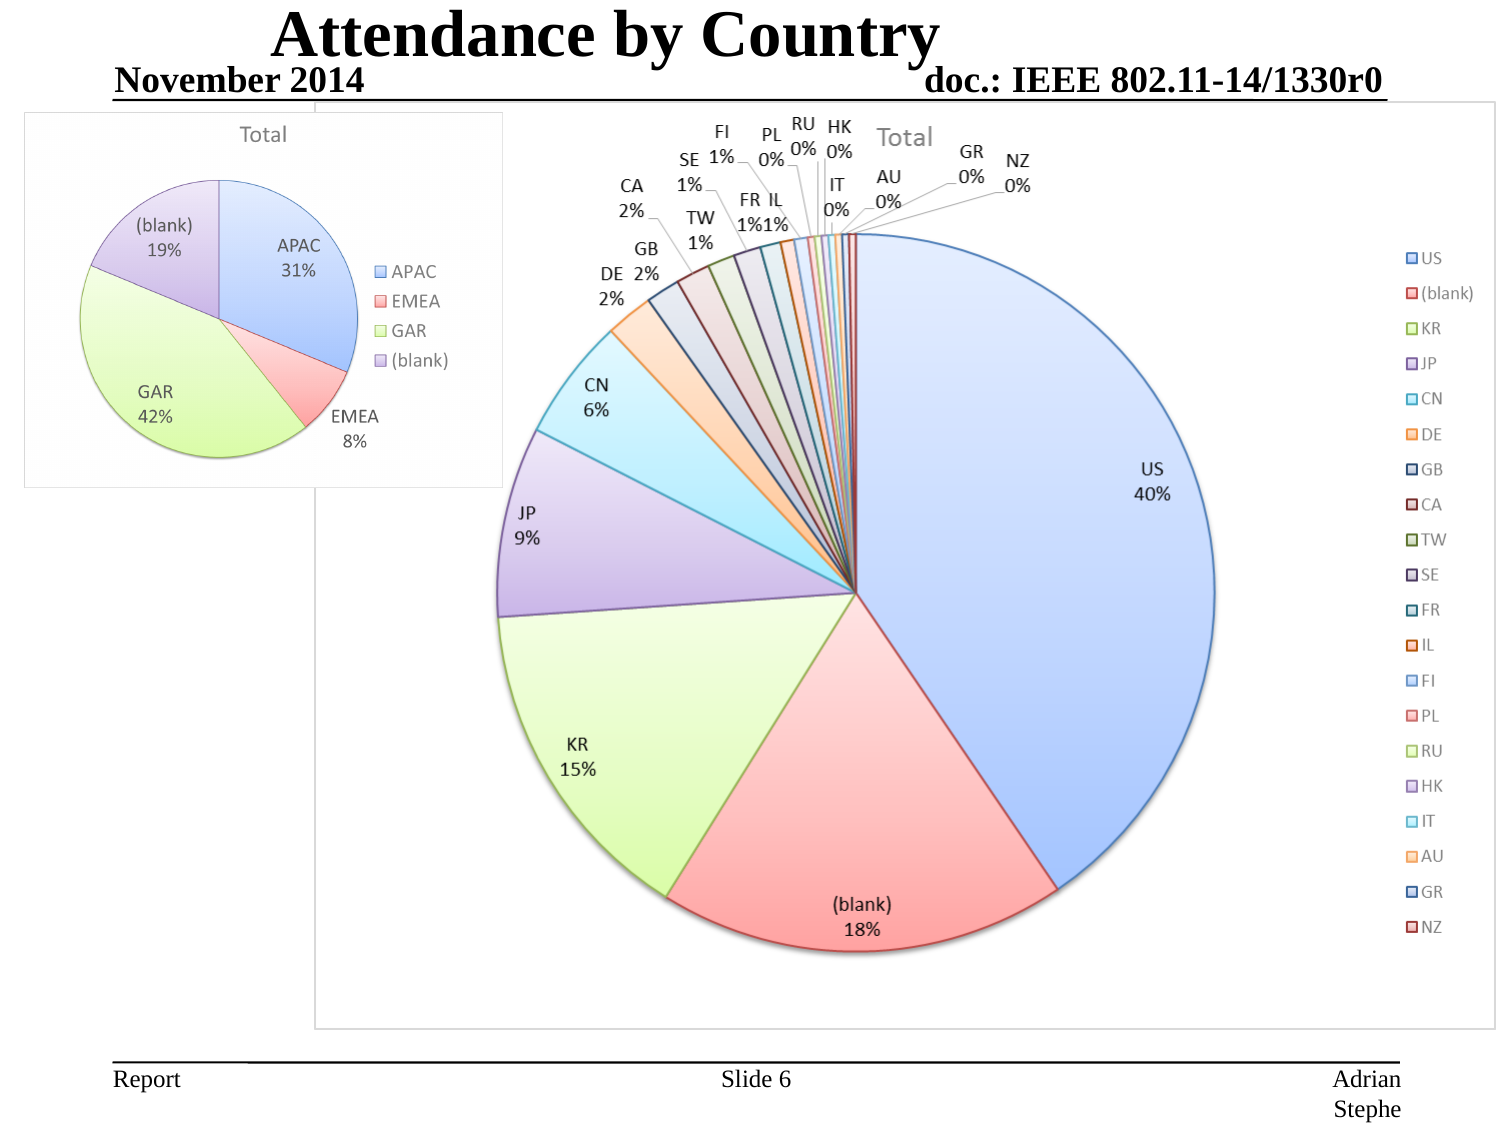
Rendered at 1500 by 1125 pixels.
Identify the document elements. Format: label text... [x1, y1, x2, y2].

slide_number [114, 54, 374, 101]
title Attendance by Country [62, 0, 1150, 74]
footer Adrian Stephens, Intel Corporation [1324, 1061, 1402, 1093]
slide_number Slide 6 [712, 1061, 800, 1093]
picture [24, 101, 1496, 1031]
